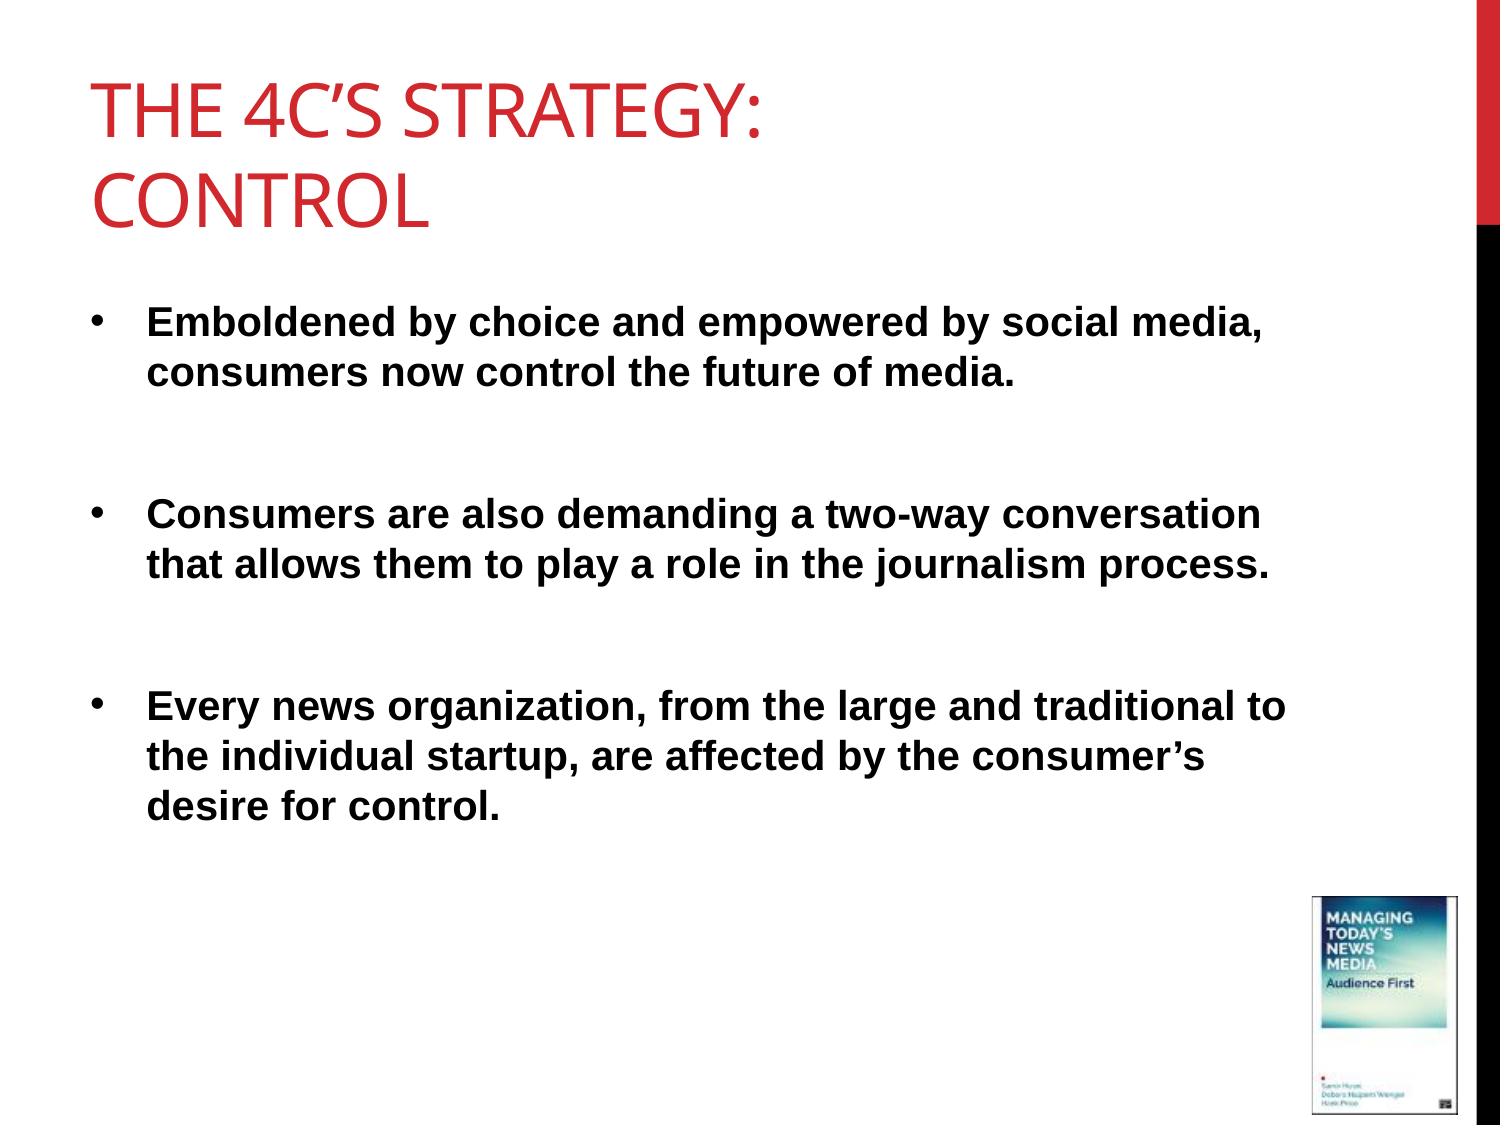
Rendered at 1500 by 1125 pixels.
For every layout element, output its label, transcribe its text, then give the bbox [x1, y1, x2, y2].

picture [1311, 896, 1458, 1115]
title The 4c’s strategy: control [75, 25, 1025, 250]
list Emboldened by choice and empowered by social media, consumers now control the future of media. Consumers are also demanding a two-way conversation that allows them to play a role in the journalism process. Every news organization, from the large and traditional to the individual startup, are affected by the consumer’s desire for control. [75, 287, 1325, 1005]
